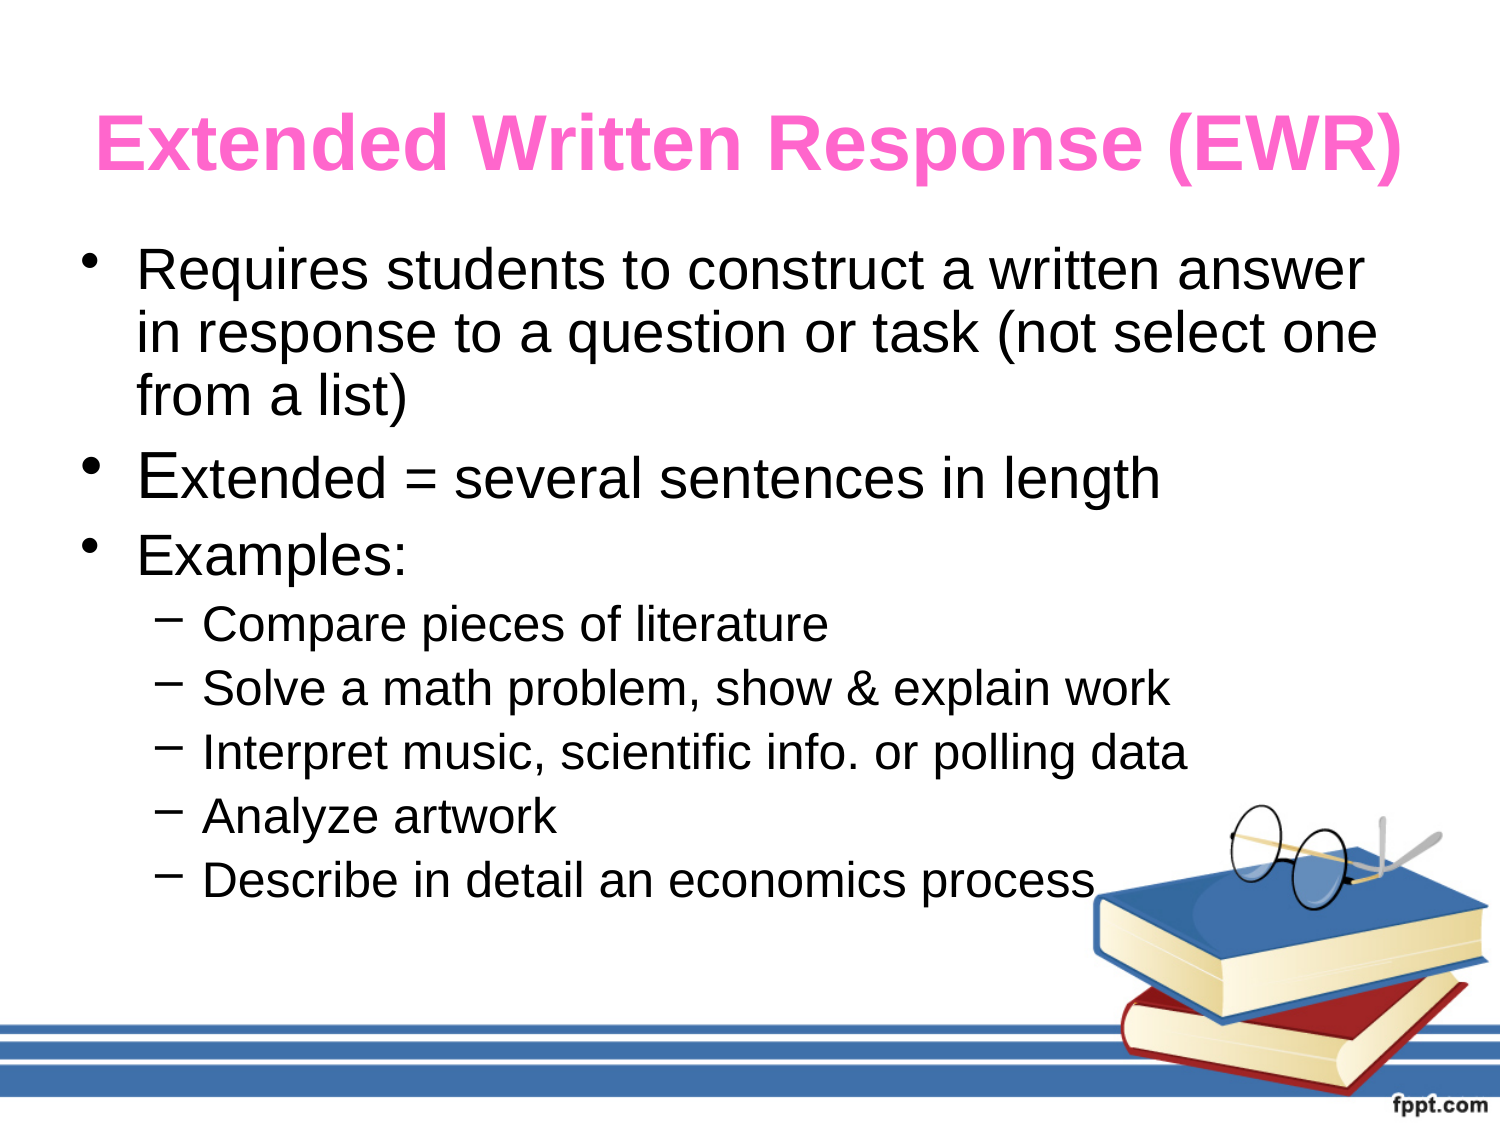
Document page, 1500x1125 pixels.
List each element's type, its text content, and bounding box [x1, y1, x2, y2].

title Extended Written Response (EWR) [75, 45, 1425, 233]
picture [0, 0, 1500, 1125]
list Requires students to construct a written answer in response to a question or task (not select one from a list) Extended = several sentences in length Examples: Compare pieces of literature Solve a math problem, show & explain work Interpret music, scientific info. or polling data Analyze artwork Describe in detail an economics process [64, 231, 1415, 975]
